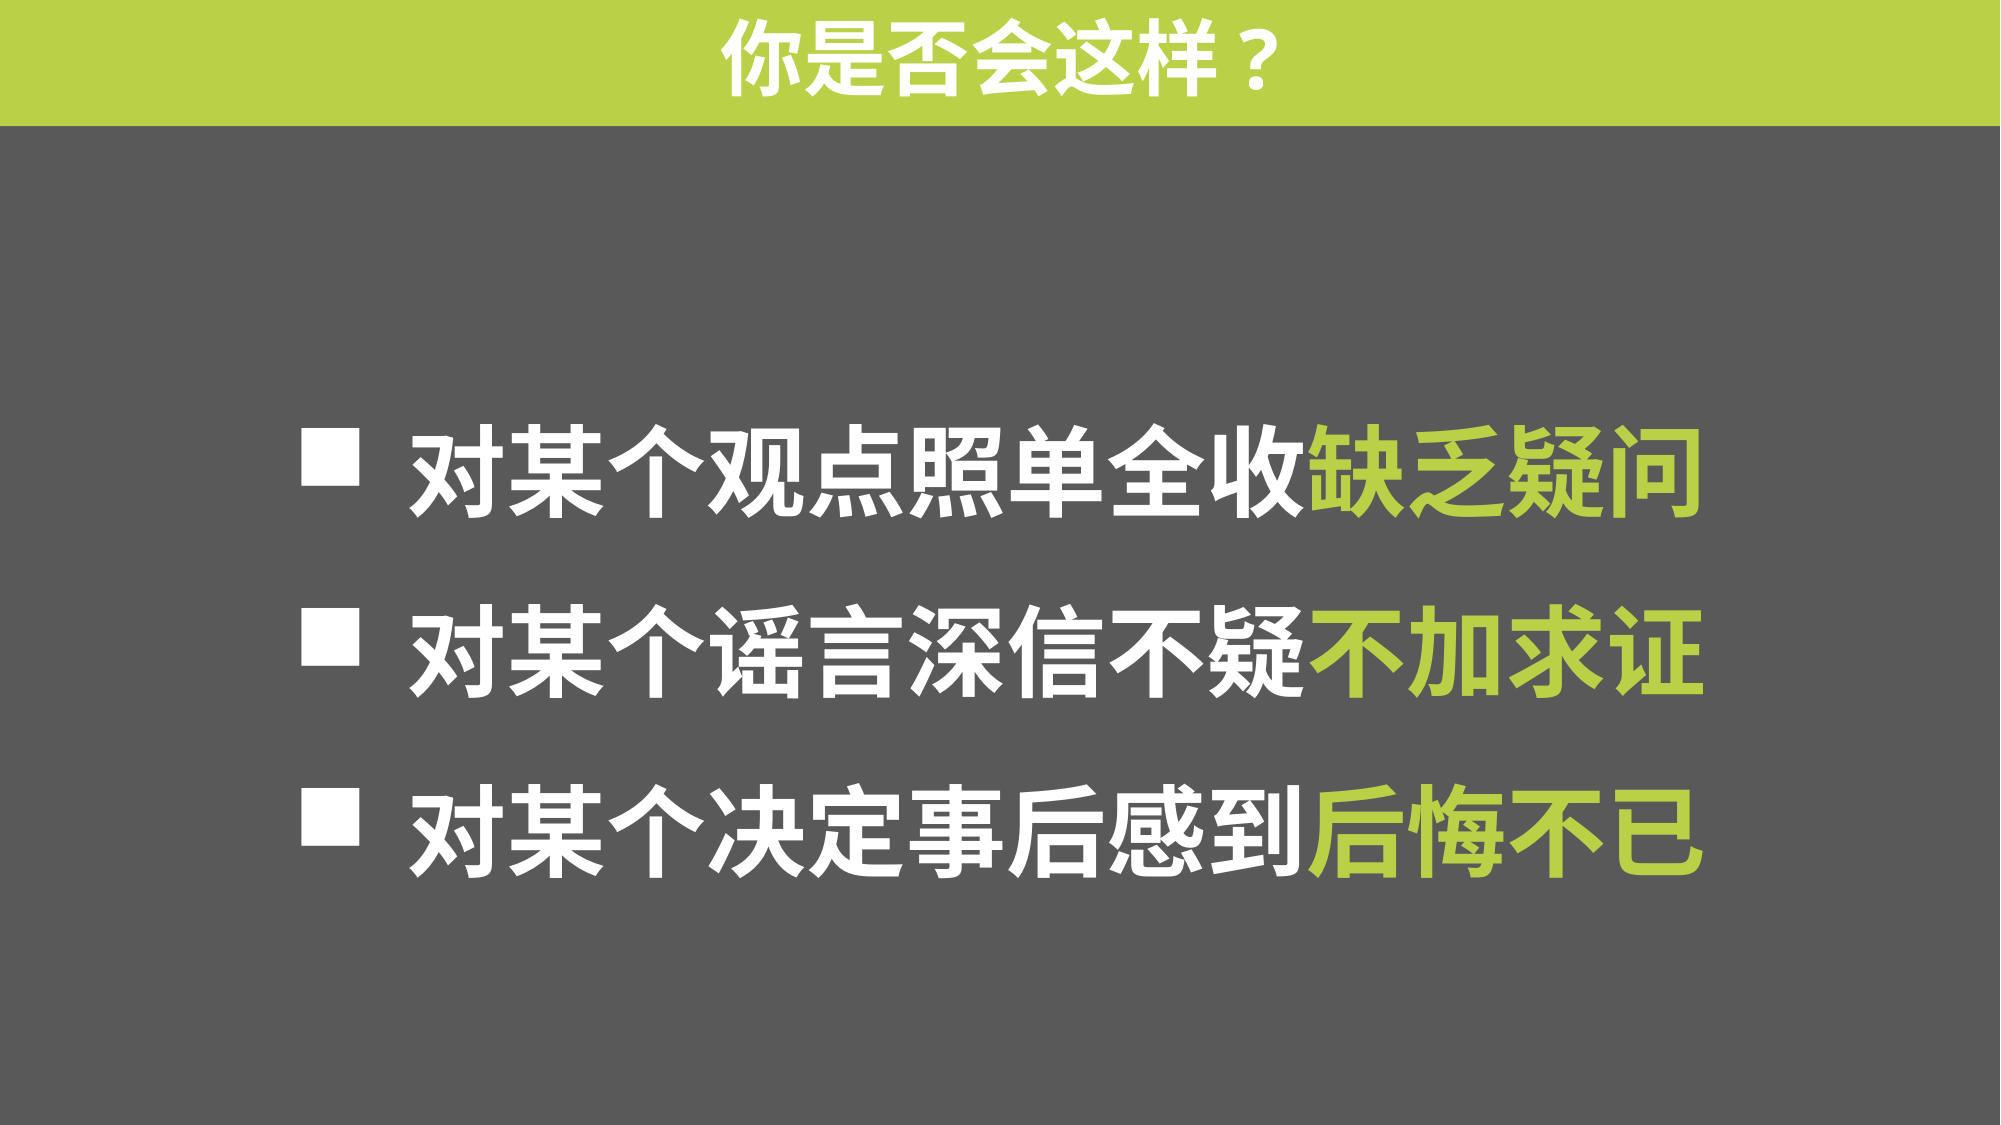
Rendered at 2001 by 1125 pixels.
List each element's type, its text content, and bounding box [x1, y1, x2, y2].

title 你是否会这样? [463, 8, 1537, 115]
text_box [0, 0, 2000, 127]
text_box 对某个观点照单全收缺乏疑问 对某个谣言深信不疑不加求证 对某个决定事后感到后悔不已 [263, 342, 1737, 897]
